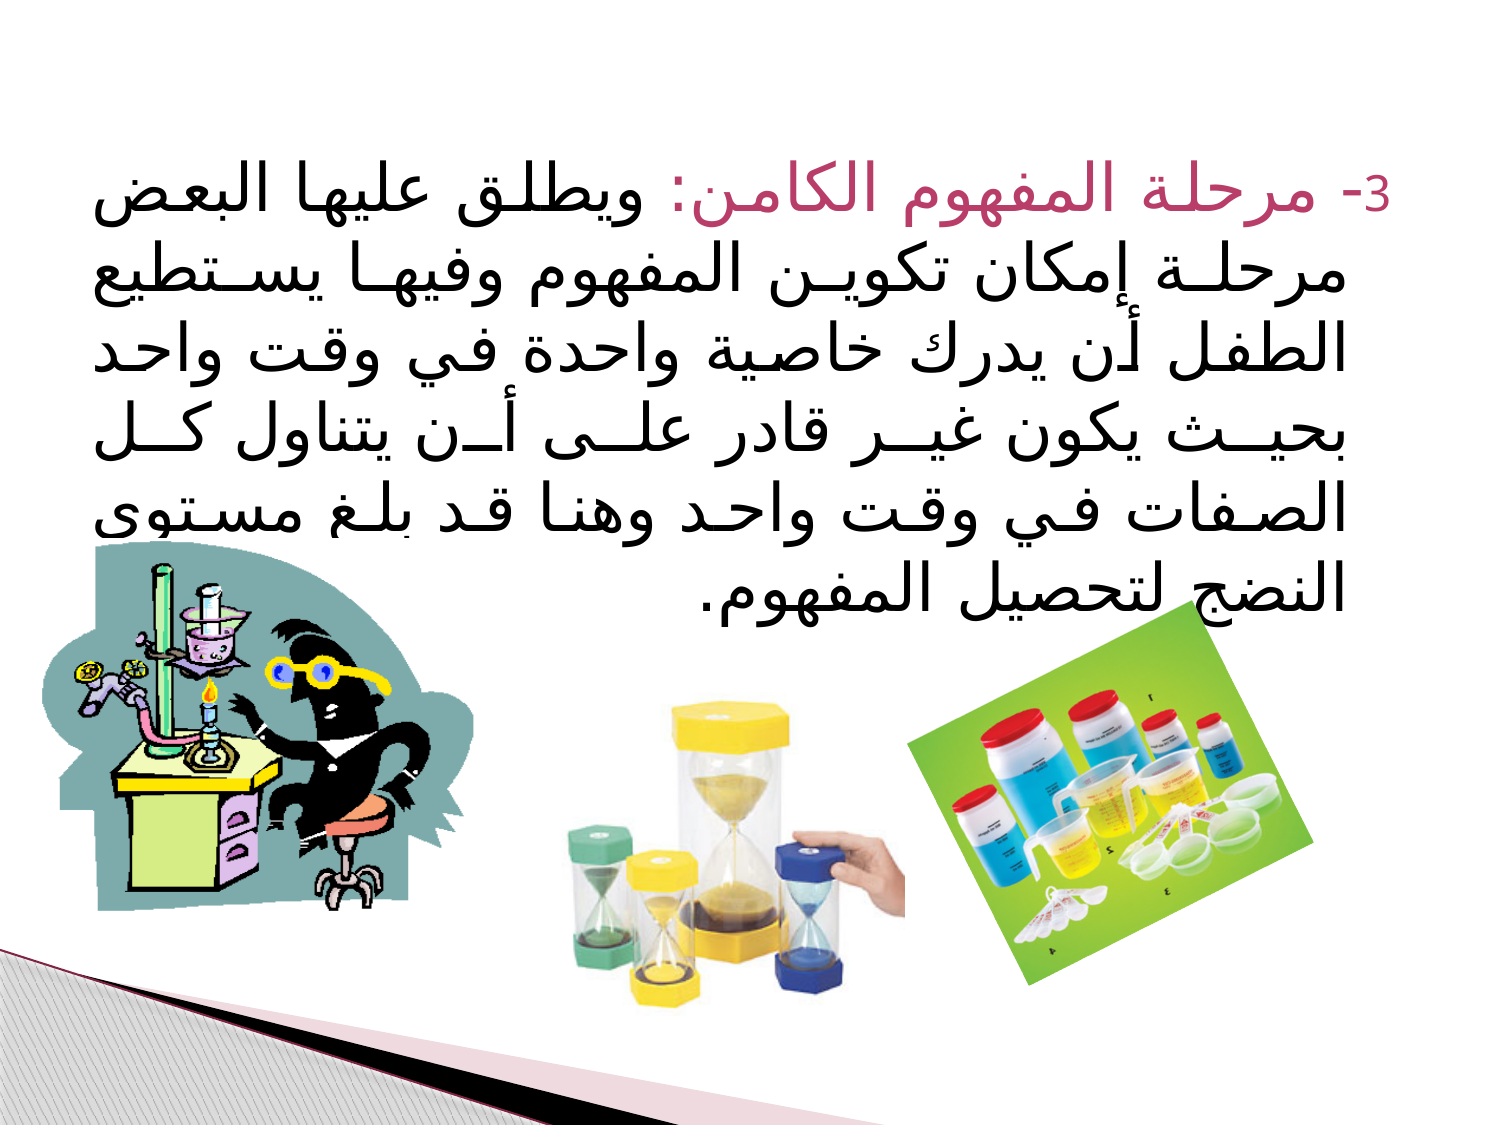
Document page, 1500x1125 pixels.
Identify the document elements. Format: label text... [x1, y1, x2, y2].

picture [40, 538, 477, 914]
picture [560, 692, 905, 1017]
list 3- مرحلة المفهوم الكامن: ويطلق عليها البعض مرحلة إمكان تكوين المفهوم وفيها يستطيع الطفل أن يدرك خاصية واحدة في وقت واحد بحيث يكون غير قادر على أن يتناول كل الصفات في وقت واحد وهنا قد بلغ مستوى النضج لتحصيل المفهوم. [76, 137, 1425, 905]
picture [907, 600, 1313, 985]
